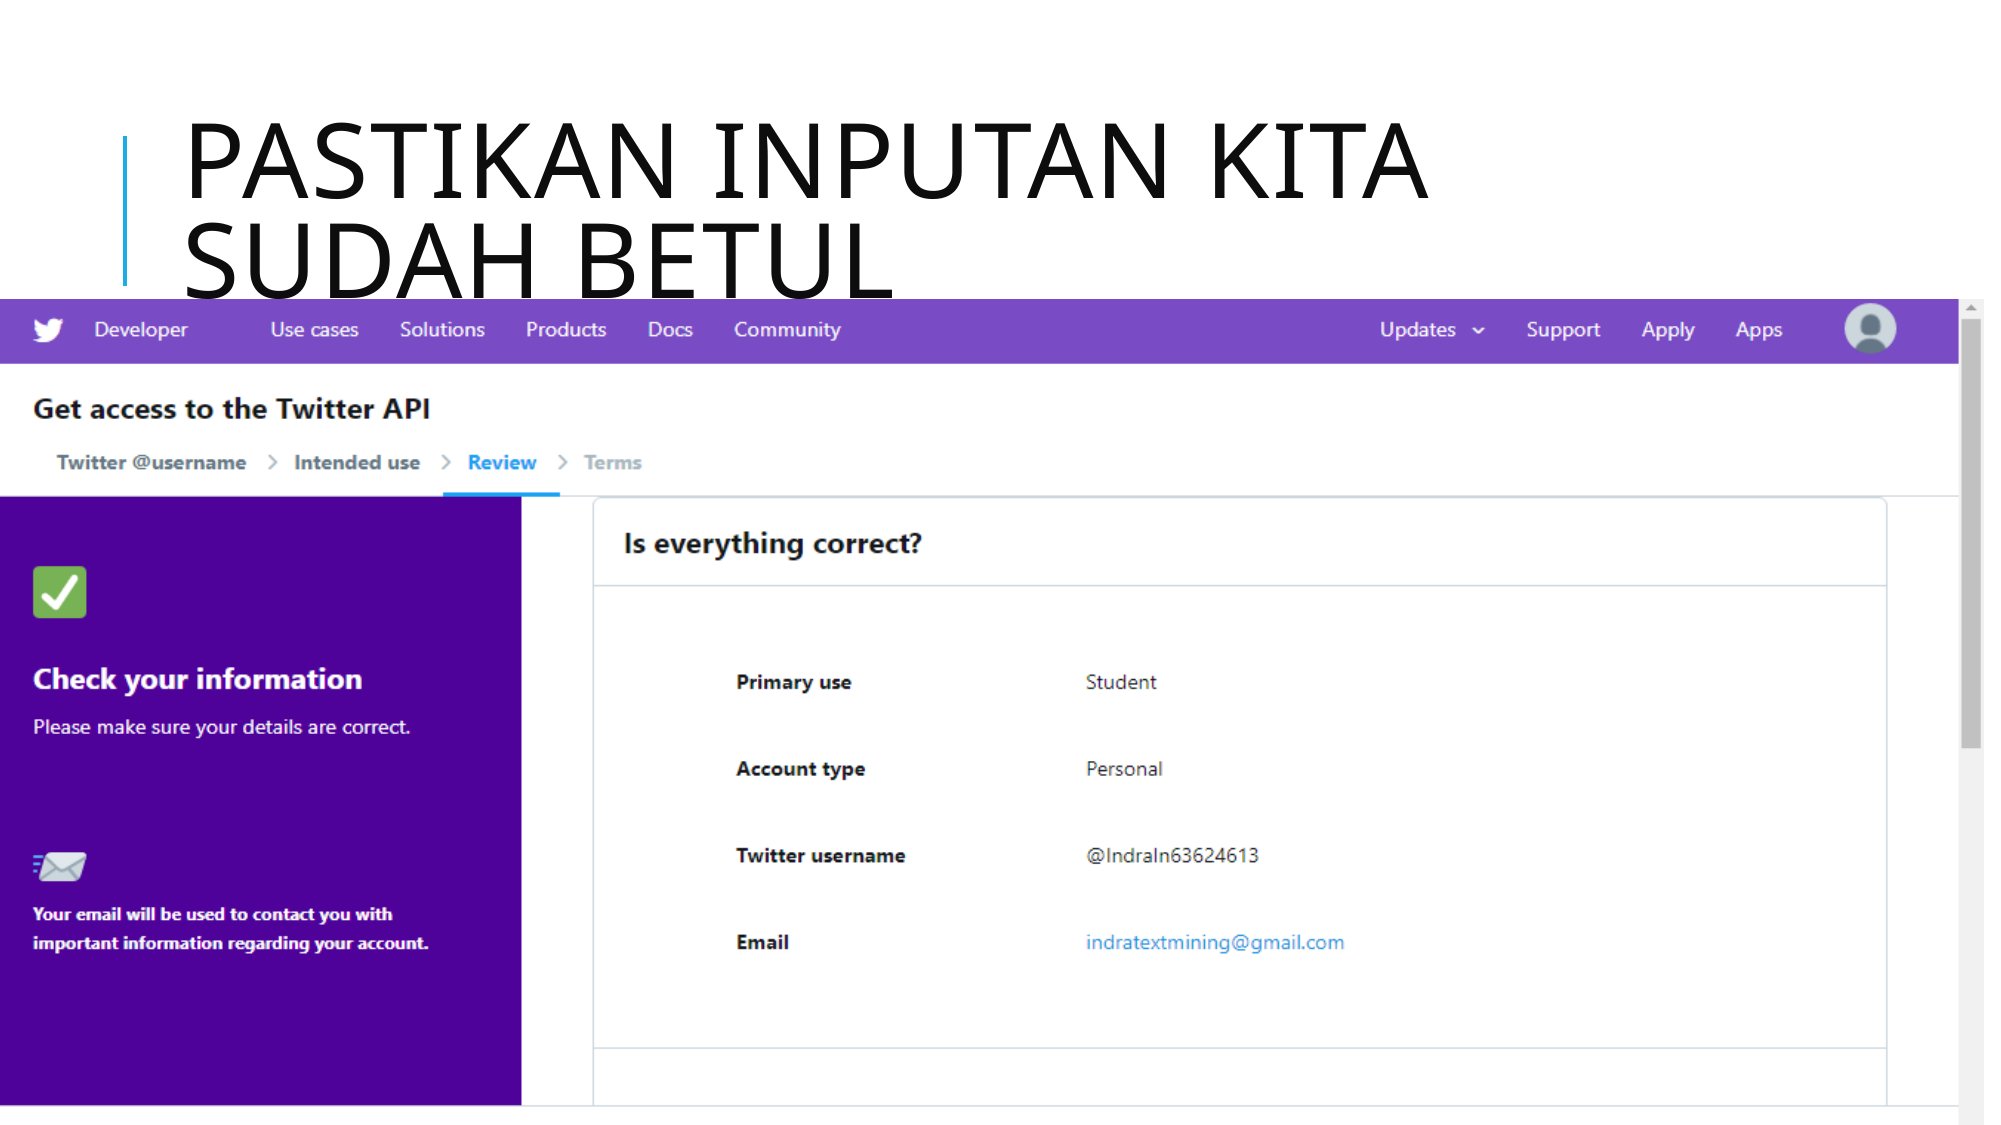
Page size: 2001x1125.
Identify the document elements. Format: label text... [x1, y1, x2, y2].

title Pastikan inputan kita sudah betul [168, 96, 1763, 292]
picture [0, 299, 1985, 1125]
